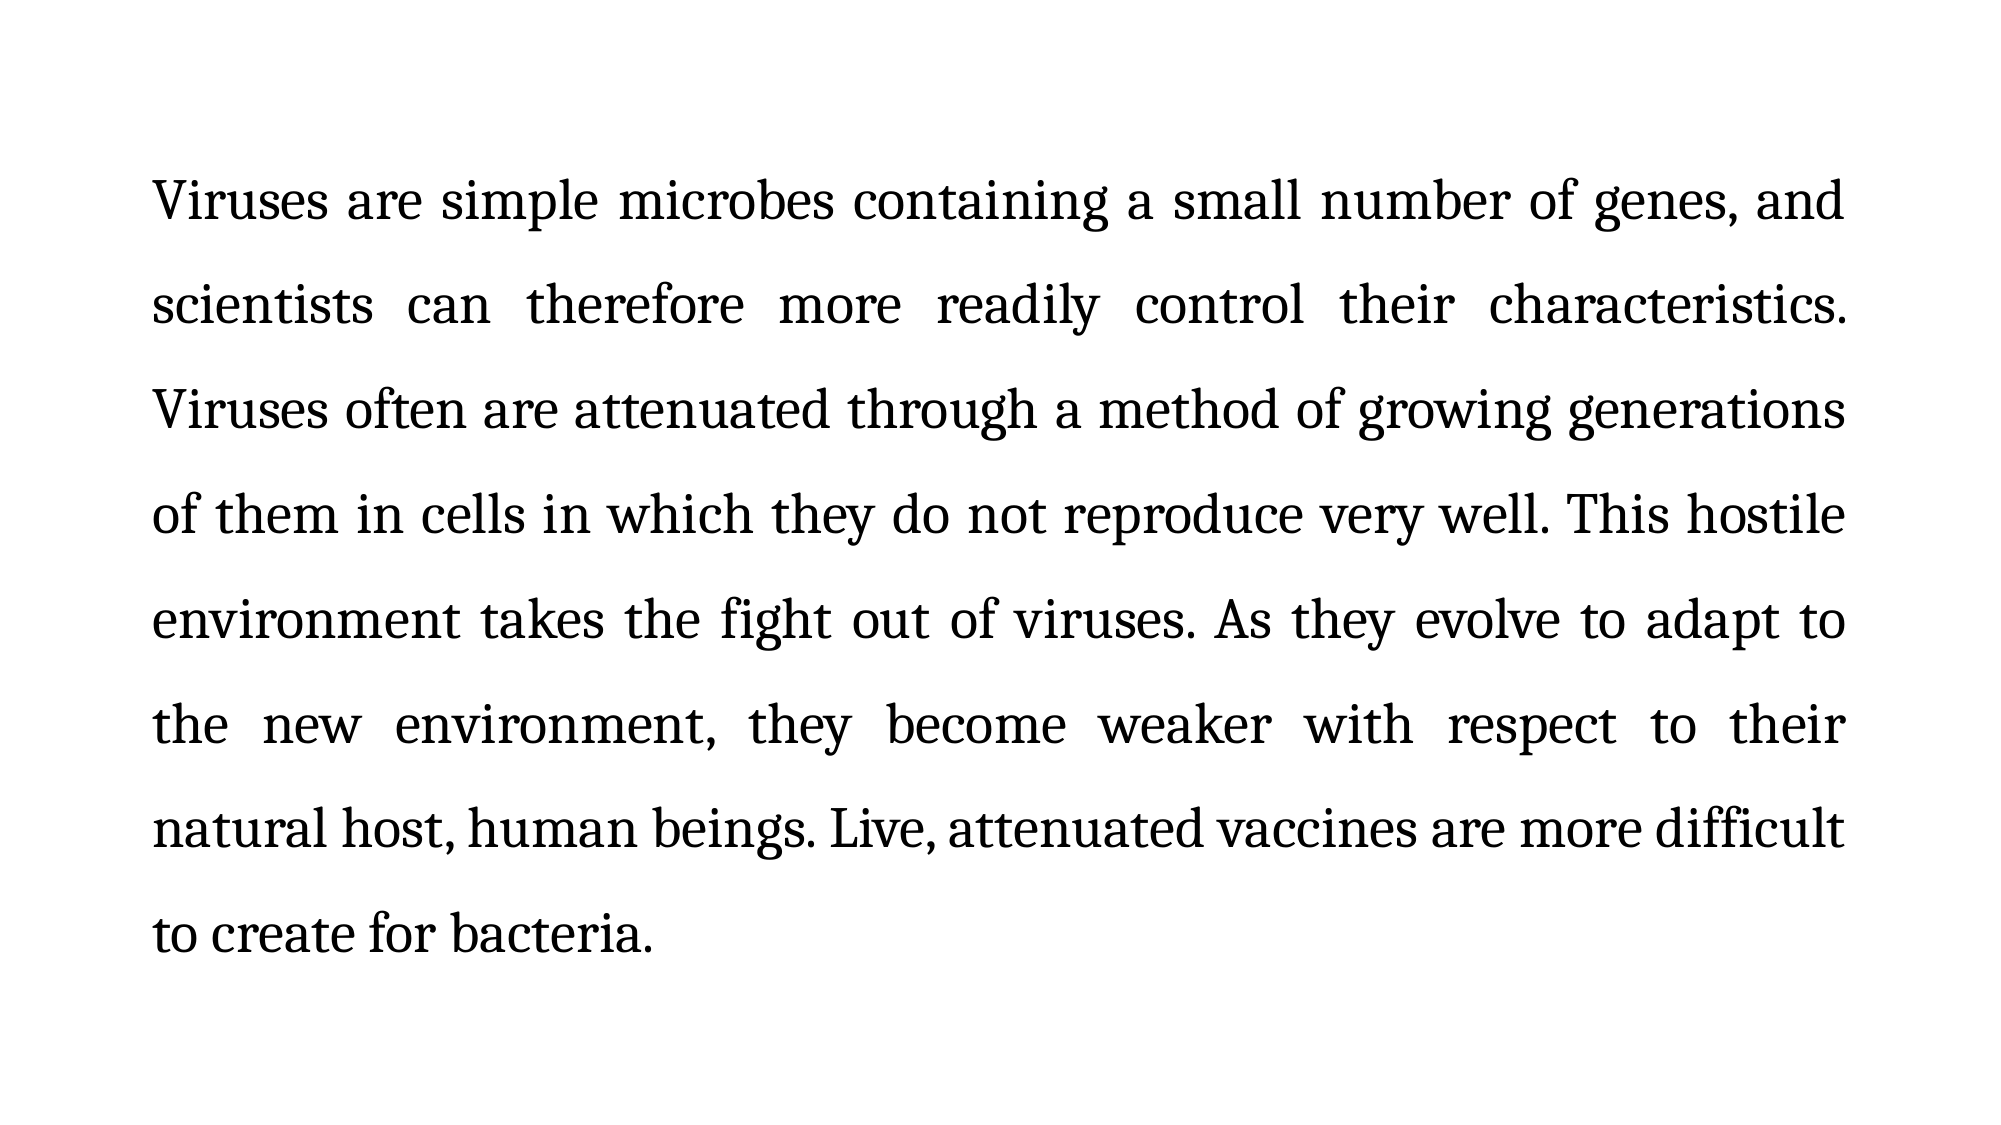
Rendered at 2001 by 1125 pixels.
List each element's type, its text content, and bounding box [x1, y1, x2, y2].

list Viruses are simple microbes containing a small number of genes, and scientists can therefore more readily control their characteristics. Viruses often are attenuated through a method of growing generations of them in cells in which they do not reproduce very well. This hostile environment takes the fight out of viruses. As they evolve to adapt to the new environment, they become weaker with respect to their natural host, human beings. Live, attenuated vaccines are more difficult to create for bacteria. [137, 118, 1863, 1014]
